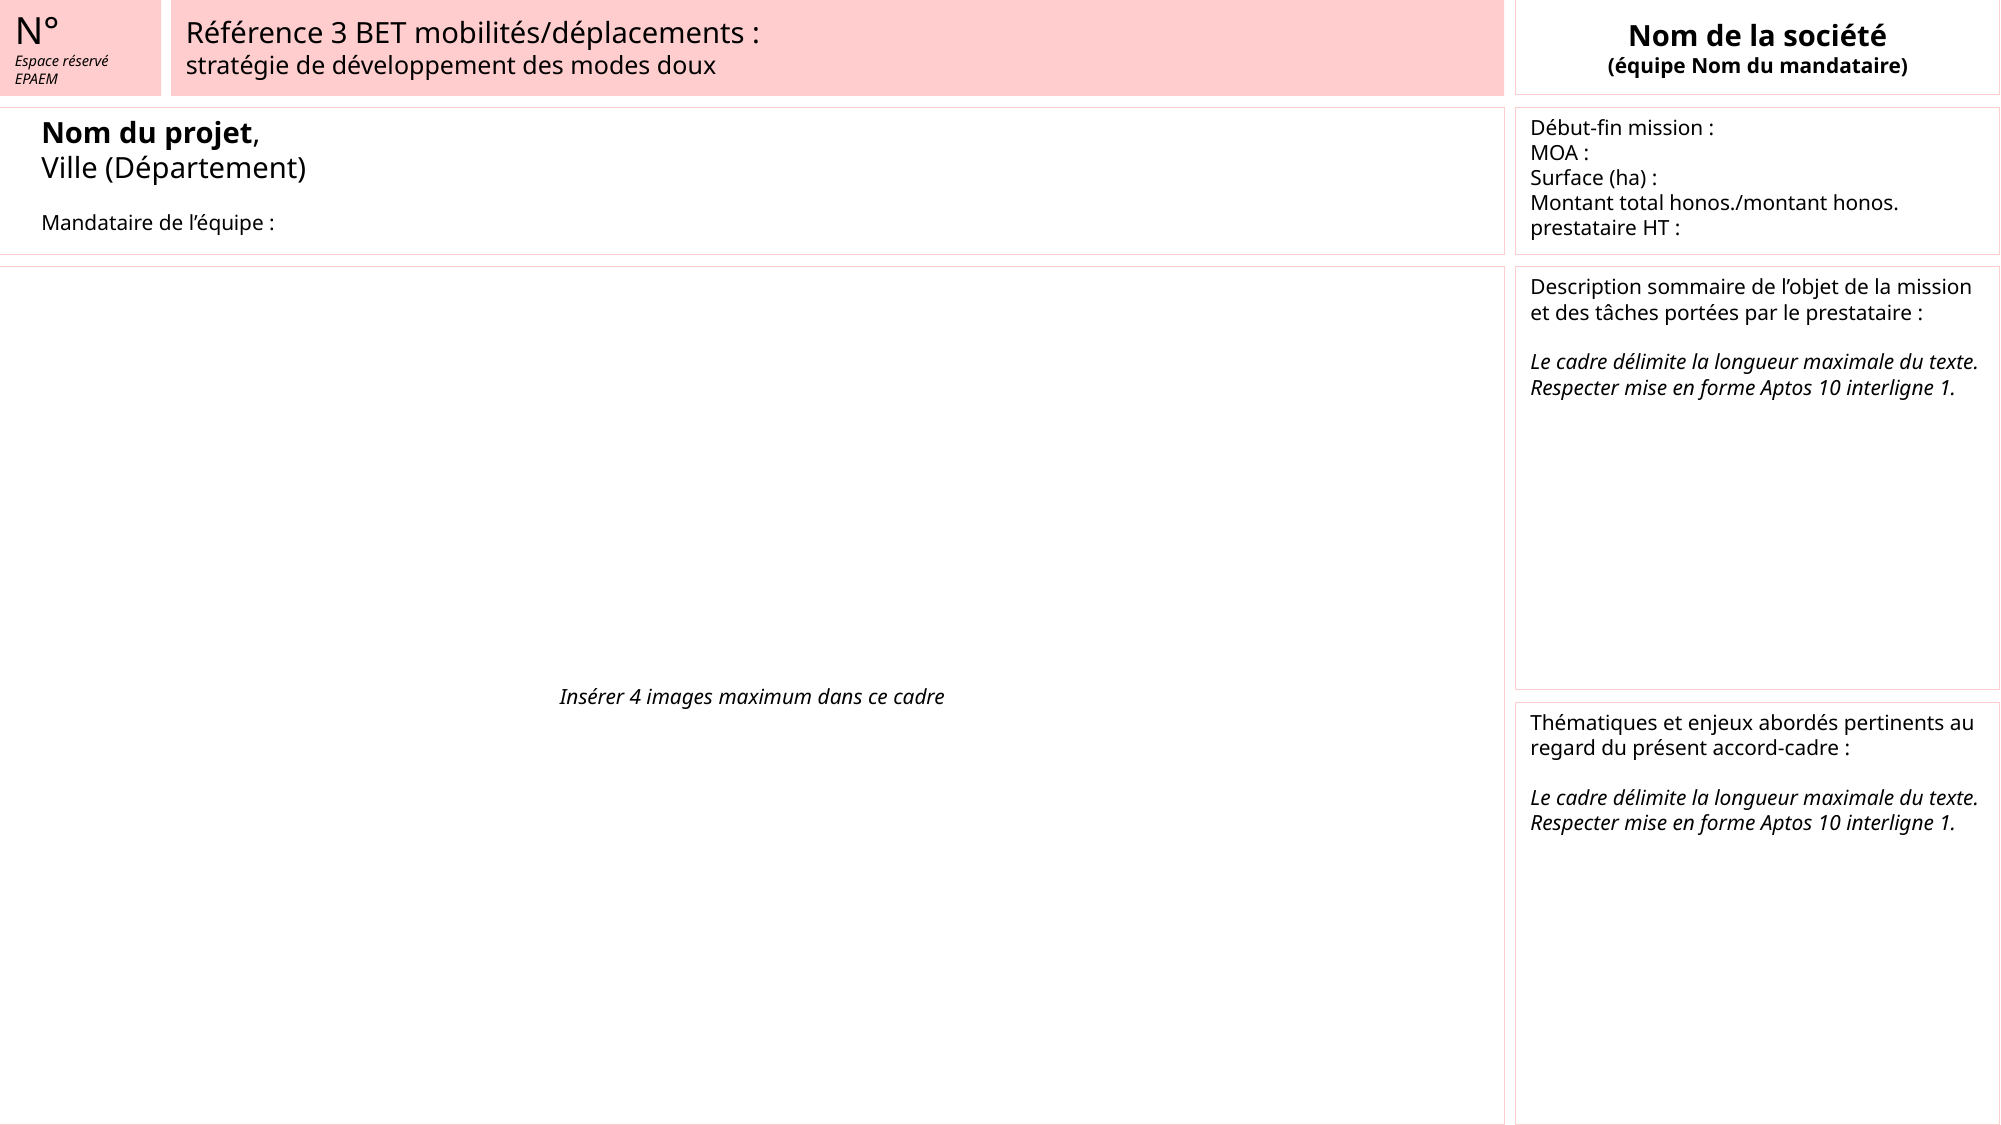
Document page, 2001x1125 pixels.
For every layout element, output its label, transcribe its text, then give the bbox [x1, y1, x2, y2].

text_box Nom de la société (équipe Nom du mandataire) [1515, 0, 2000, 95]
text_box Insérer 4 images maximum dans ce cadre [0, 266, 1505, 1125]
text_box Début-fin mission : MOA : Surface (ha) : Montant total honos./montant honos. prestataire HT : [1515, 107, 2000, 255]
text_box Thématiques et enjeux abordés pertinents au regard du présent accord-cadre : Le cadre délimite la longueur maximale du texte. Respecter mise en forme Aptos 10 interligne 1. [1515, 702, 2000, 1125]
text_box Référence 3 BET mobilités/déplacements : stratégie de développement des modes doux [171, 0, 1505, 96]
text_box N° Espace réservé EPAEM [0, 0, 162, 96]
text_box Description sommaire de l’objet de la mission et des tâches portées par le prestataire : Le cadre délimite la longueur maximale du texte. Respecter mise en forme Aptos 10 interligne 1. [1515, 266, 2000, 690]
text_box Nom du projet, Ville (Département) Mandataire de l’équipe : [0, 107, 1505, 255]
